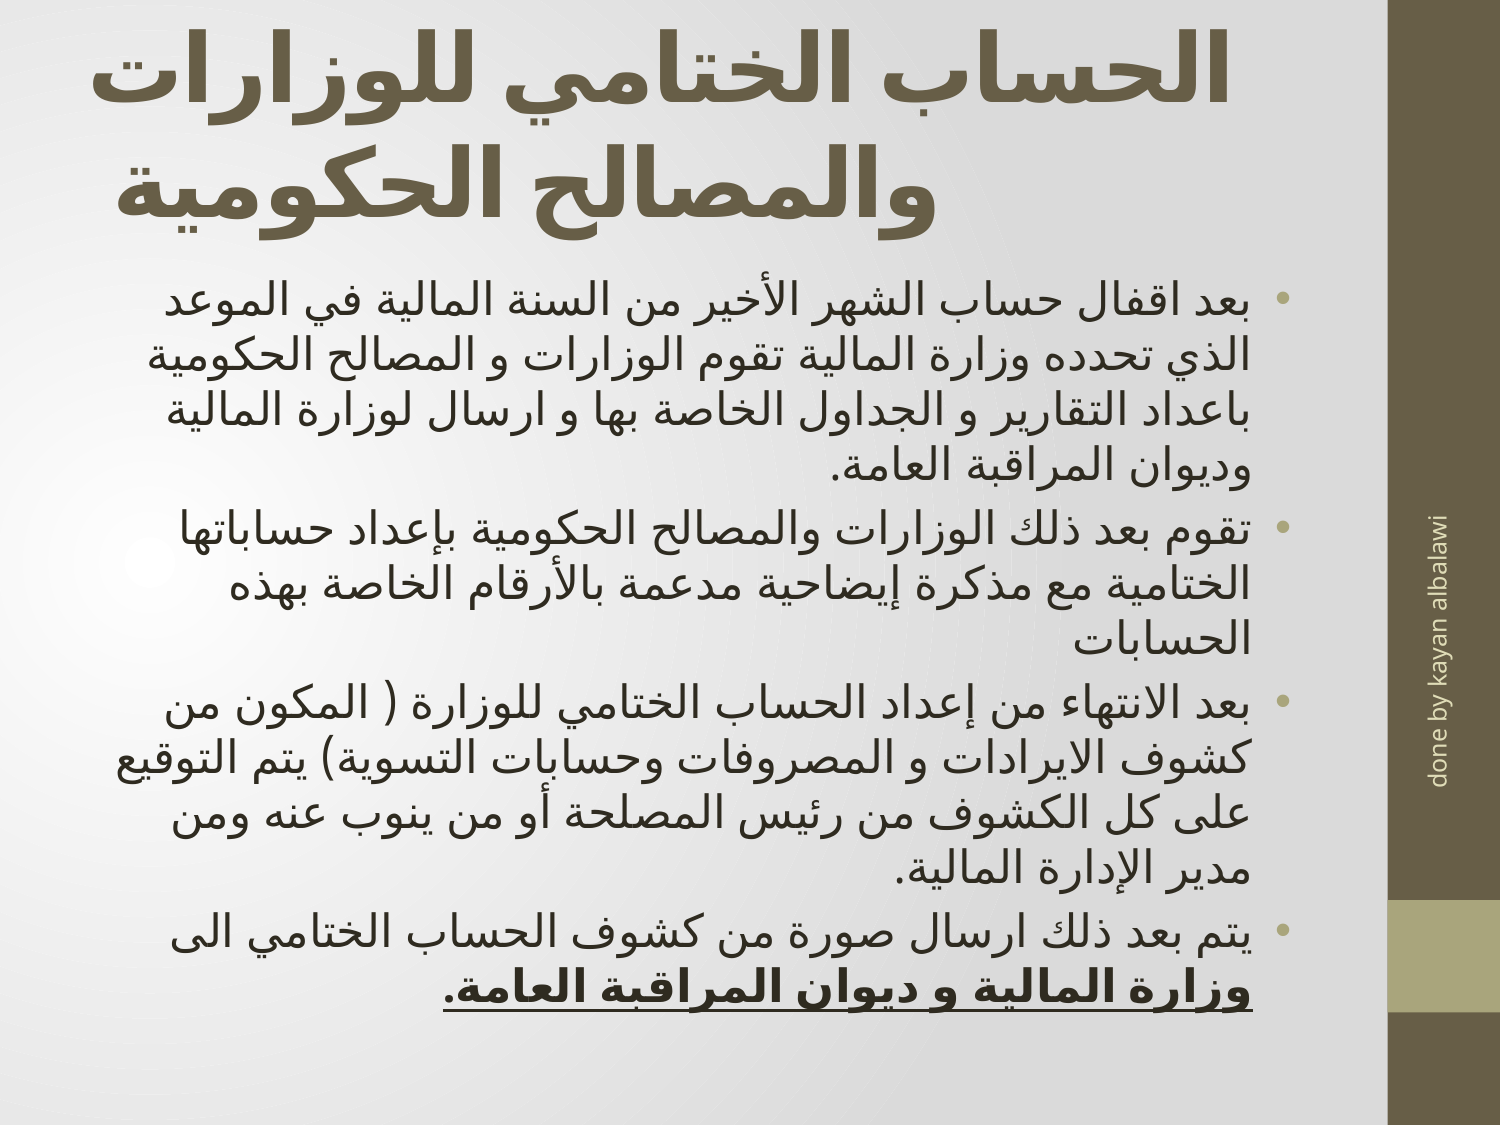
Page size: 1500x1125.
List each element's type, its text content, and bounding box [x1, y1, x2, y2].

list بعد اقفال حساب الشهر الأخير من السنة المالية في الموعد الذي تحدده وزارة المالية تقوم الوزارات و المصالح الحكومية باعداد التقارير و الجداول الخاصة بها و ارسال لوزارة المالية وديوان المراقبة العامة. تقوم بعد ذلك الوزارات والمصالح الحكومية بإعداد حساباتها الختامية مع مذكرة إيضاحية مدعمة بالأرقام الخاصة بهذه الحسابات بعد الانتهاء من إعداد الحساب الختامي للوزارة ( المكون من كشوف الايرادات و المصروفات وحسابات التسوية) يتم التوقيع على كل الكشوف من رئيس المصلحة أو من ينوب عنه ومن مدير الإدارة المالية. يتم بعد ذلك ارسال صورة من كشوف الحساب الختامي الى وزارة المالية و ديوان المراقبة العامة. [75, 262, 1325, 1050]
title الحساب الختامي للوزارات والمصالح الحكومية [75, 125, 1325, 233]
footer done by kayan albalawi [1408, 500, 1469, 889]
